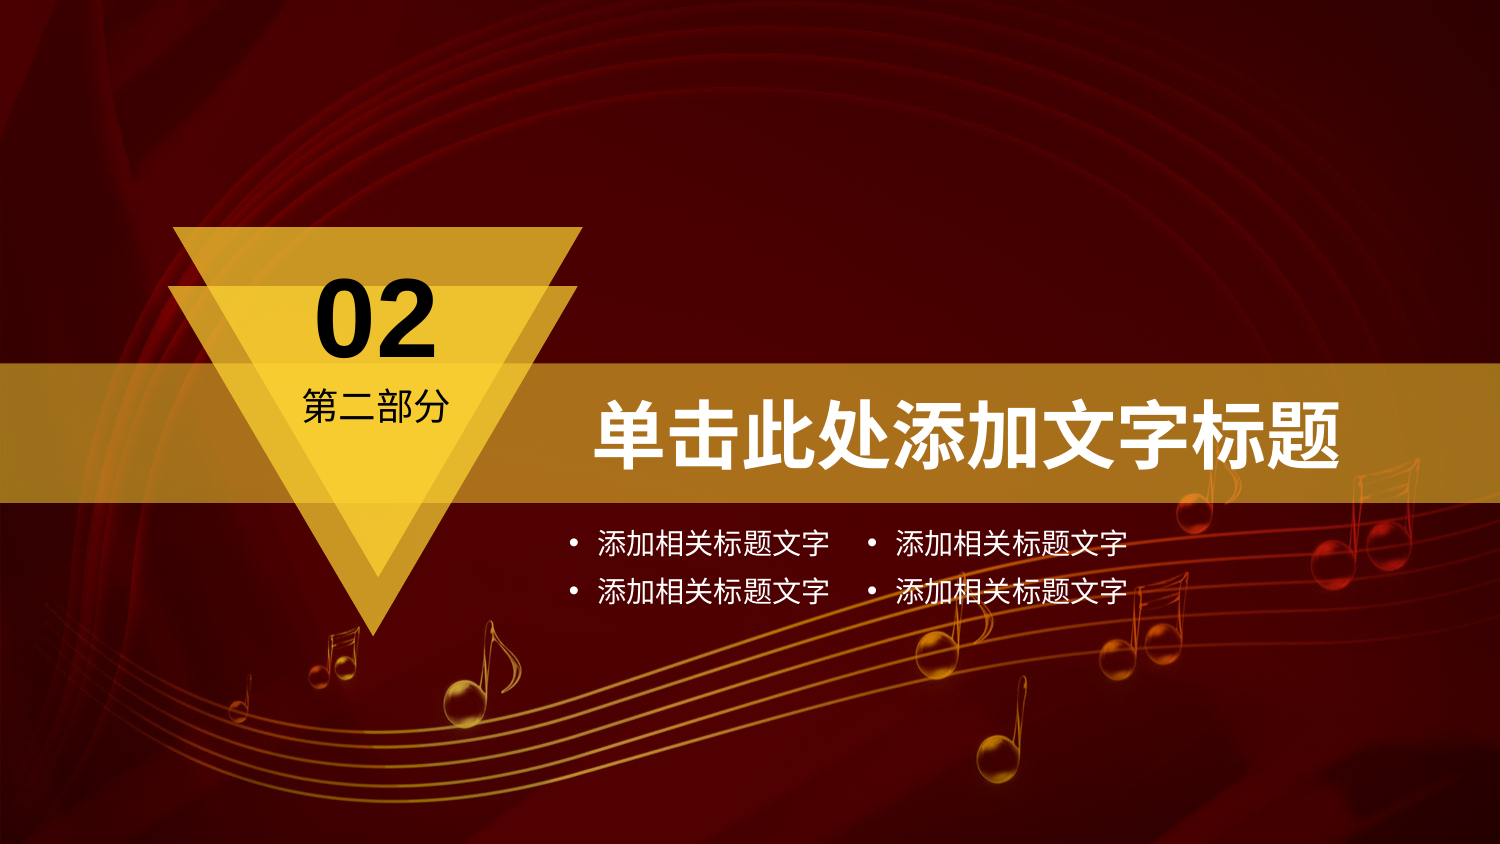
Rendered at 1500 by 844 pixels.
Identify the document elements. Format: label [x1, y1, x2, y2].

text_box [248, 245, 504, 429]
picture [0, 0, 1500, 844]
